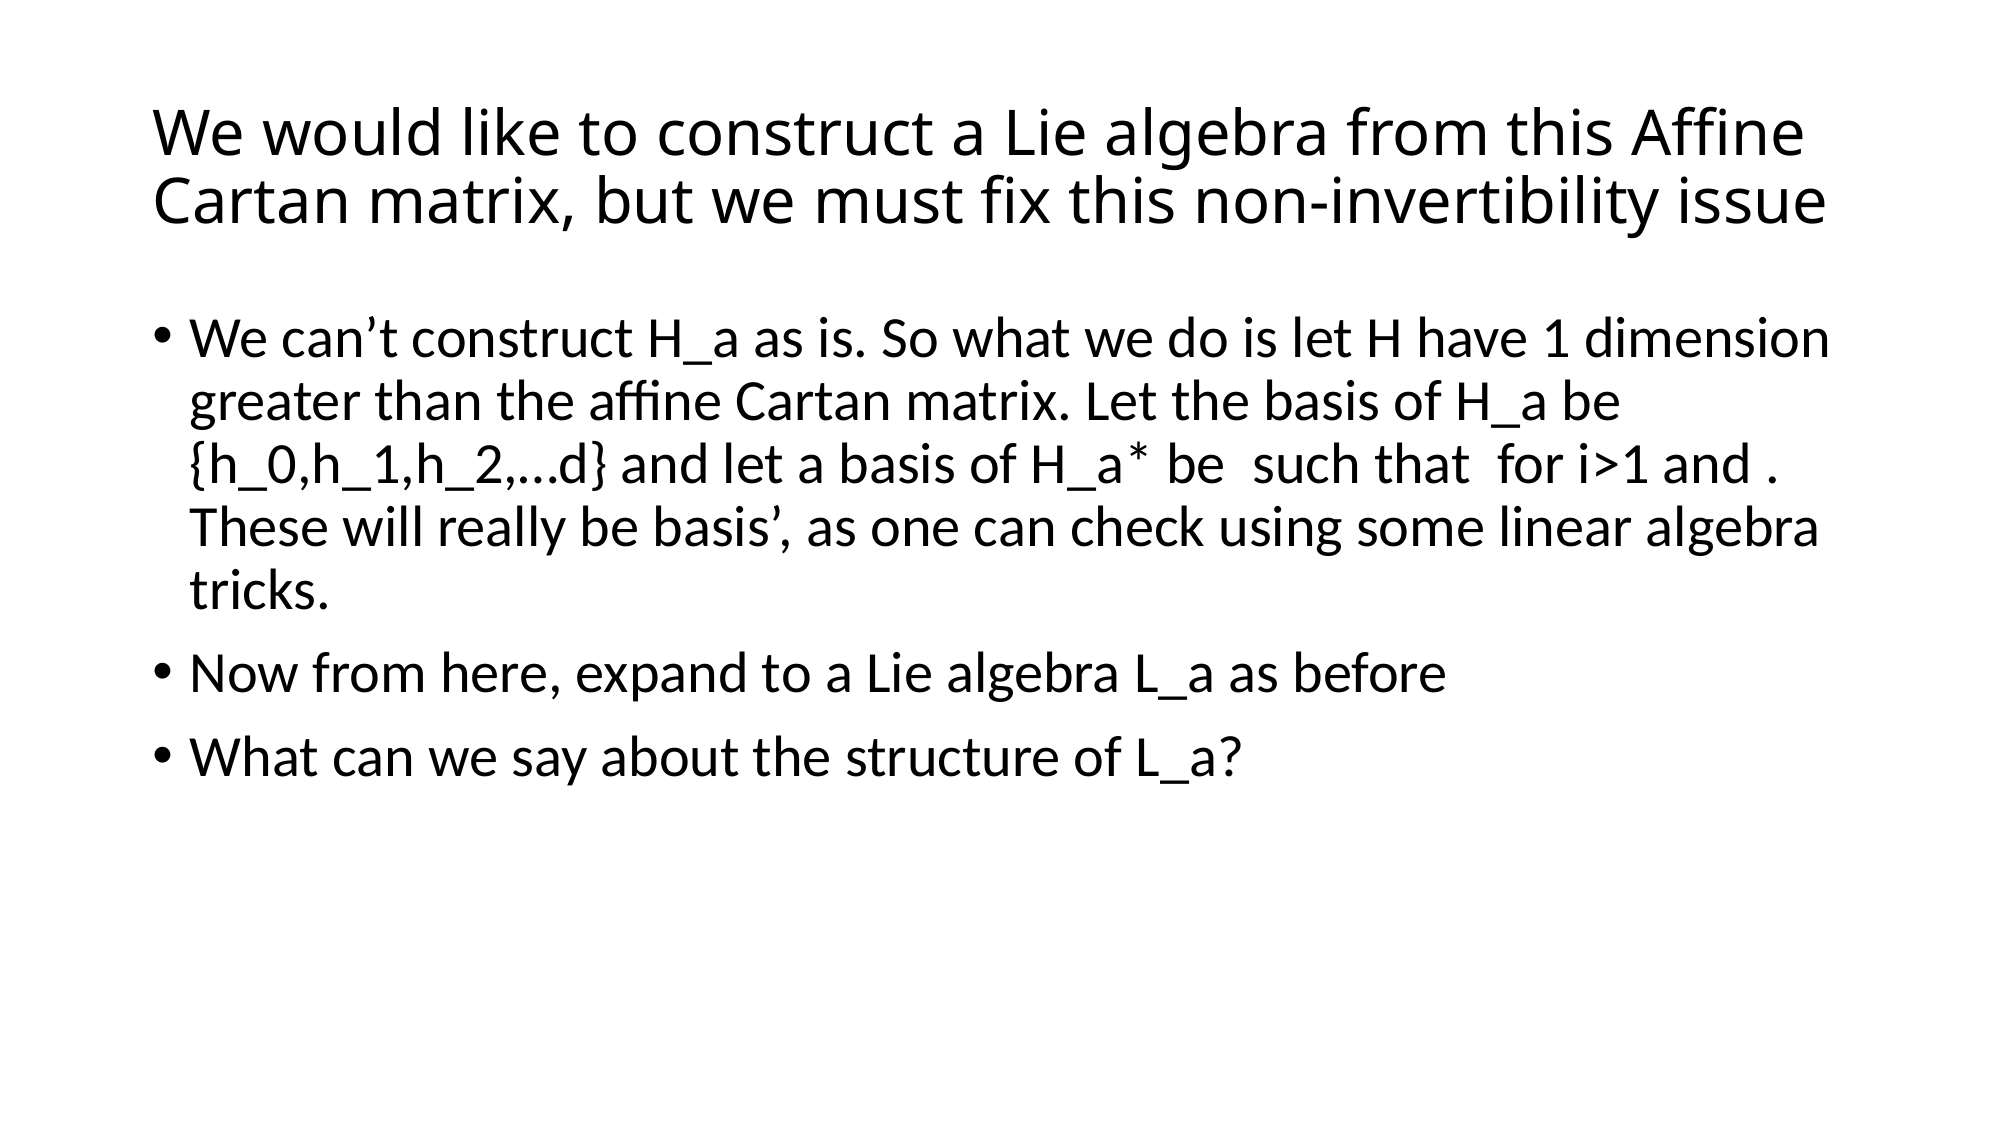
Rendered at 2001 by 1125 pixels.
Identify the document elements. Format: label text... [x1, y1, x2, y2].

title We would like to construct a Lie algebra from this Affine Cartan matrix, but we must fix this non-invertibility issue [137, 59, 1863, 278]
